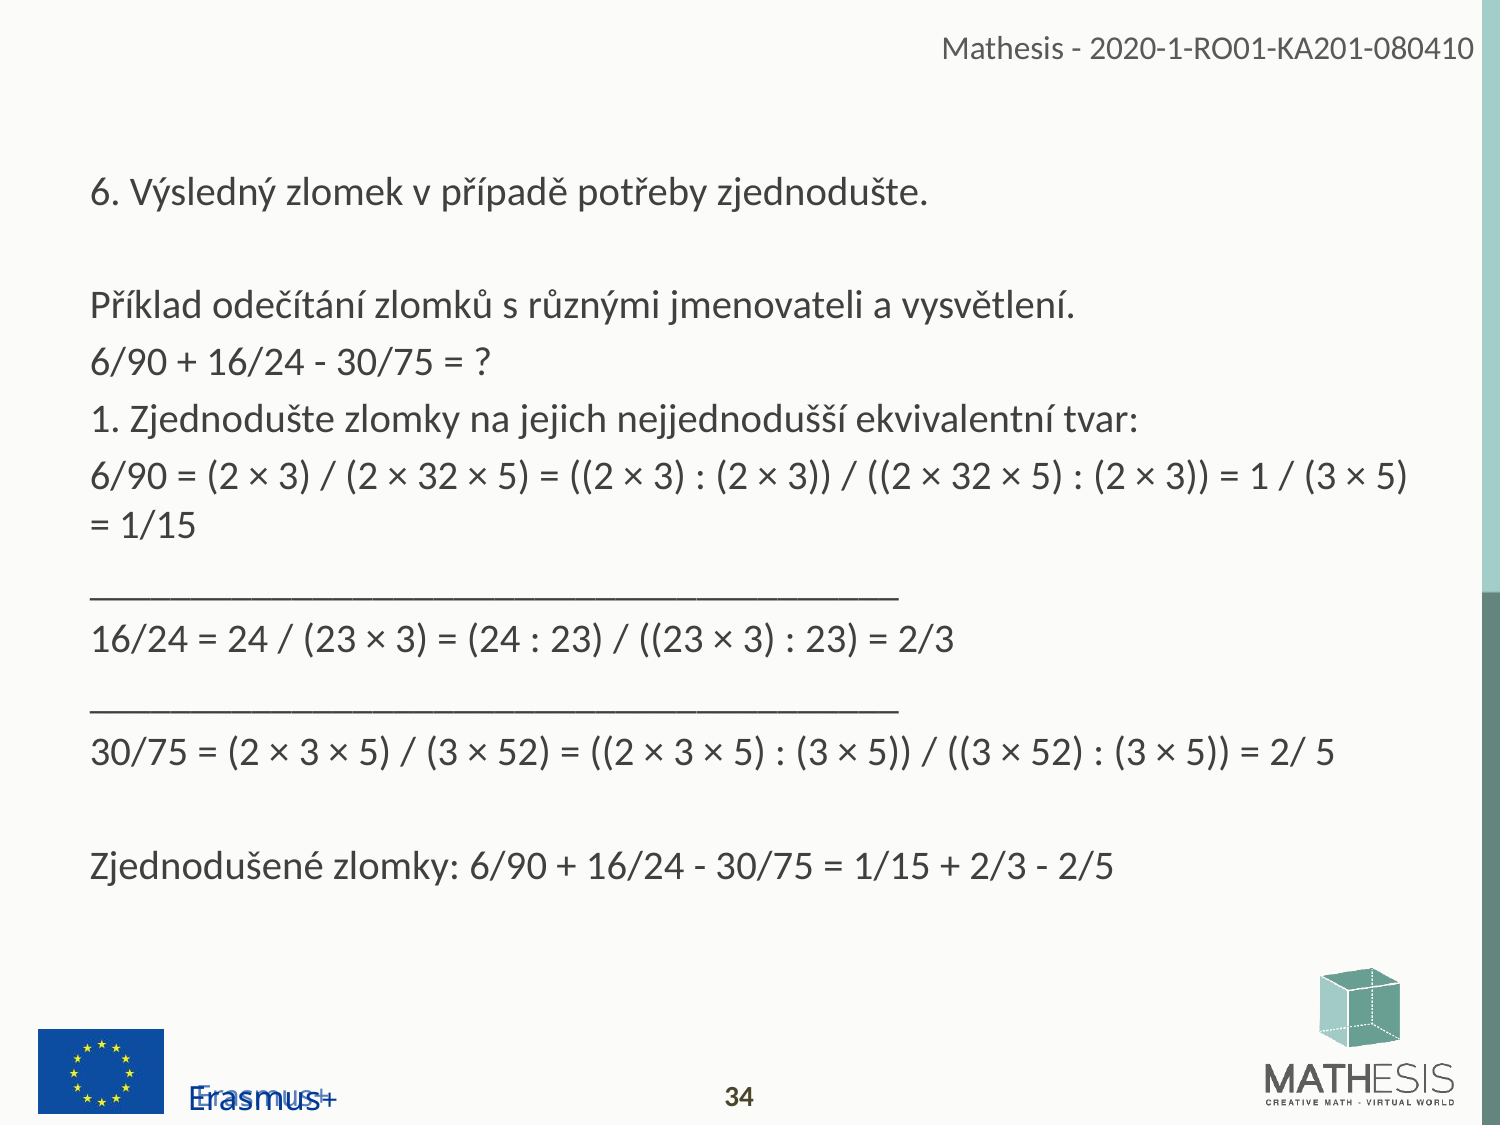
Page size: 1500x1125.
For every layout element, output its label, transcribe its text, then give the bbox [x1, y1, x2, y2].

list 6. Výsledný zlomek v případě potřeby zjednodušte. Příklad odečítání zlomků s různými jmenovateli a vysvětlení. 6/90 + 16/24 - 30/75 = ? 1. Zjednodušte zlomky na jejich nejjednodušší ekvivalentní tvar: 6/90 = (2 × 3) / (2 × 32 × 5) = ((2 × 3) : (2 × 3)) / ((2 × 32 × 5) : (2 × 3)) = 1 / (3 × 5) = 1/15 ________________________________________ 16/24 = 24 / (23 × 3) = (24 : 23) / ((23 × 3) : 23) = 2/3 ________________________________________ 30/75 = (2 × 3 × 5) / (3 × 52) = ((2 × 3 × 5) : (3 × 5)) / ((3 × 52) : (3 × 5)) = 2/ 5 Zjednodušené zlomky: 6/90 + 16/24 - 30/75 = 1/15 + 2/3 - 2/5 [75, 157, 1425, 900]
picture [38, 1029, 164, 1114]
